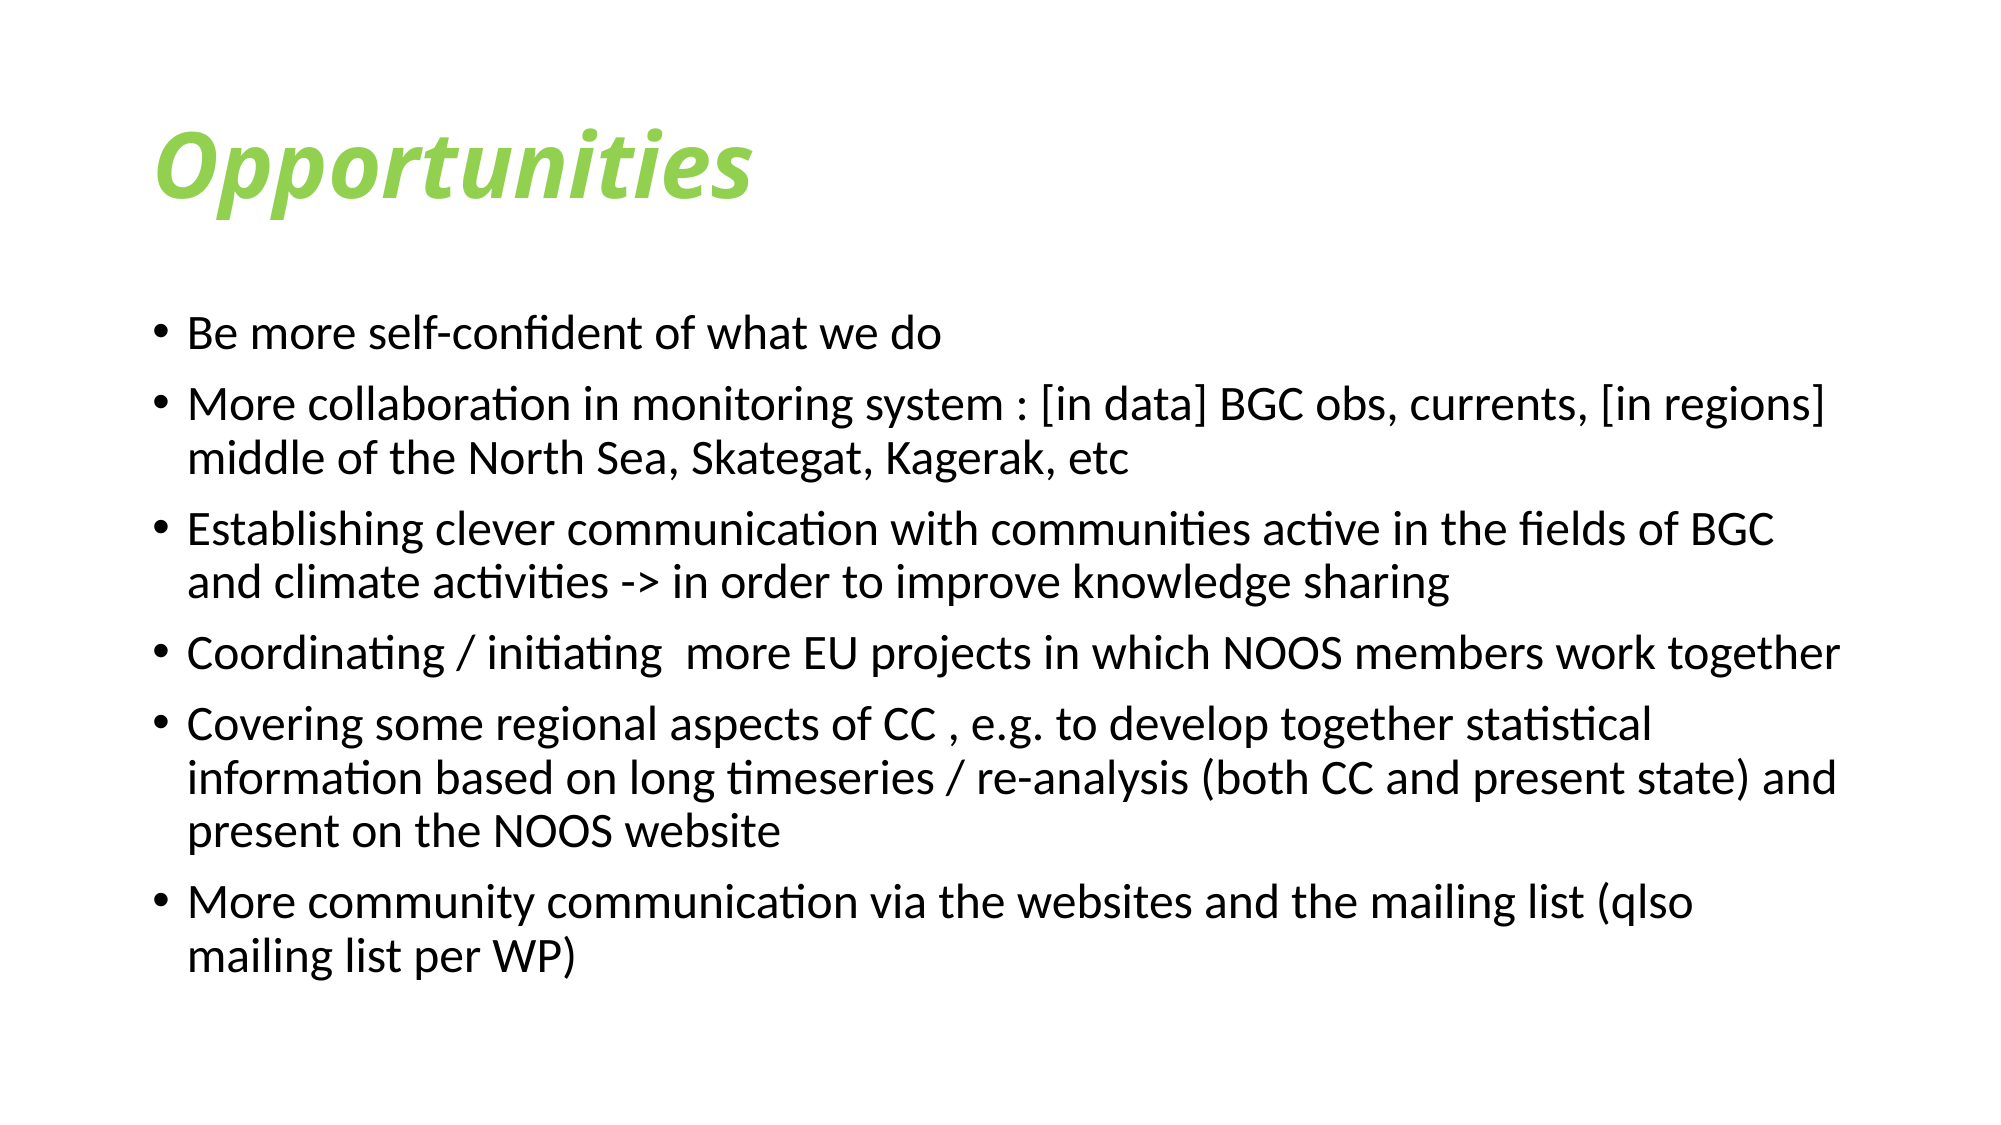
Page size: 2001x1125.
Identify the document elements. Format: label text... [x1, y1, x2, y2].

title Opportunities [137, 59, 1863, 278]
list Be more self-confident of what we do More collaboration in monitoring system : [in data] BGC obs, currents, [in regions] middle of the North Sea, Skategat, Kagerak, etc Establishing clever communication with communities active in the fields of BGC and climate activities -> in order to improve knowledge sharing Coordinating / initiating more EU projects in which NOOS members work together Covering some regional aspects of CC , e.g. to develop together statistical information based on long timeseries / re-analysis (both CC and present state) and present on the NOOS website More community communication via the websites and the mailing list (qlso mailing list per WP) [137, 299, 1863, 1014]
